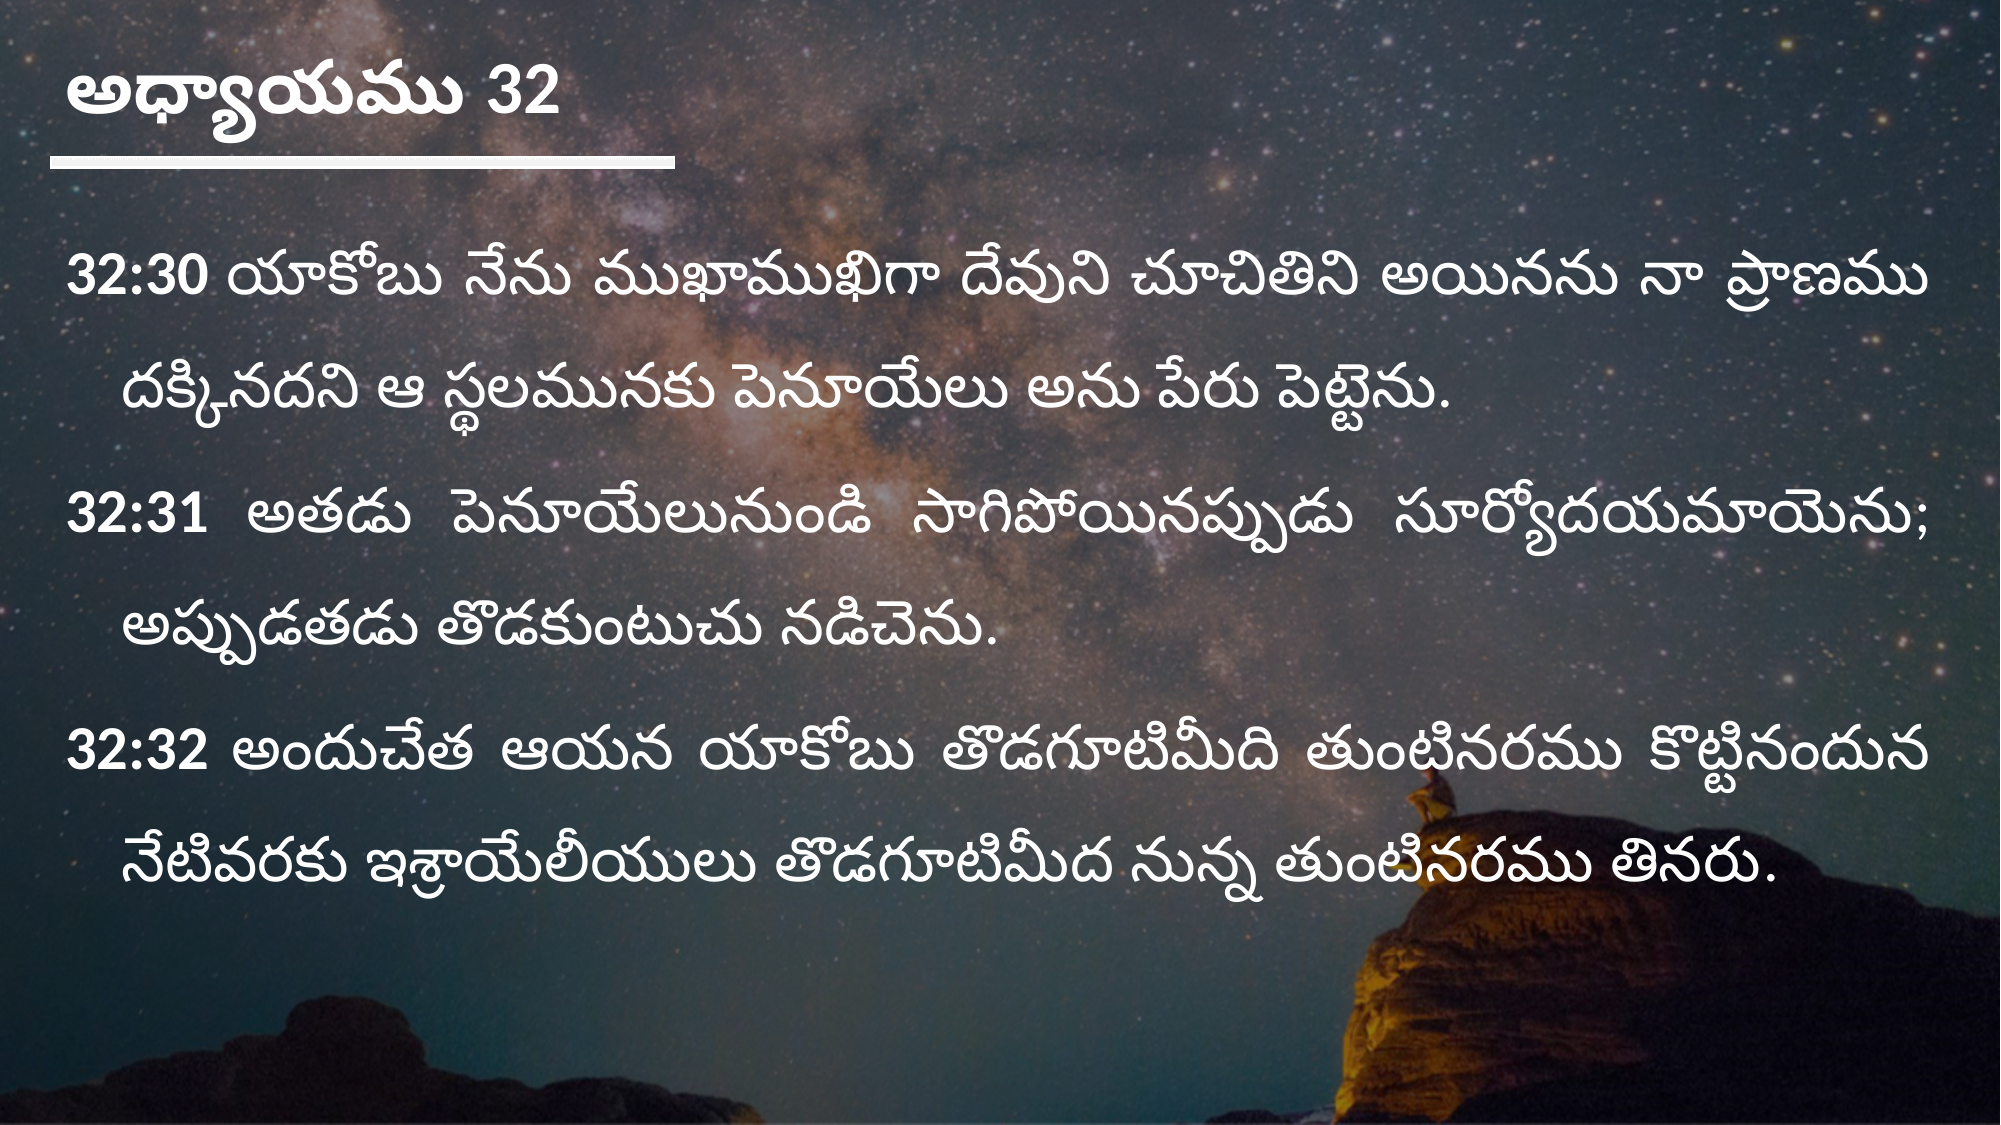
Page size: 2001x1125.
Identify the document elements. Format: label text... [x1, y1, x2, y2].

list 32:30 యాకోబు నేను ముఖాముఖిగా దేవుని చూచితిని అయినను నా ప్రాణము దక్కినదని ఆ స్థలమునకు పెనూయేలు అను పేరు పెట్టెను. 32:31 అతడు పెనూయేలునుండి సాగిపోయినప్పుడు సూర్యోదయమాయెను; అప్పుడతడు తొడకుంటుచు నడిచెను. 32:32 అందుచేత ఆయన యాకోబు తొడగూటిమీది తుంటినరము కొట్టినందున నేటివరకు ఇశ్రాయేలీయులు తొడగూటిమీద నున్న తుంటినరము తినరు. [50, 187, 1946, 1063]
picture [0, 0, 2000, 1125]
title అధ్యాయము 32 [50, 0, 1925, 167]
